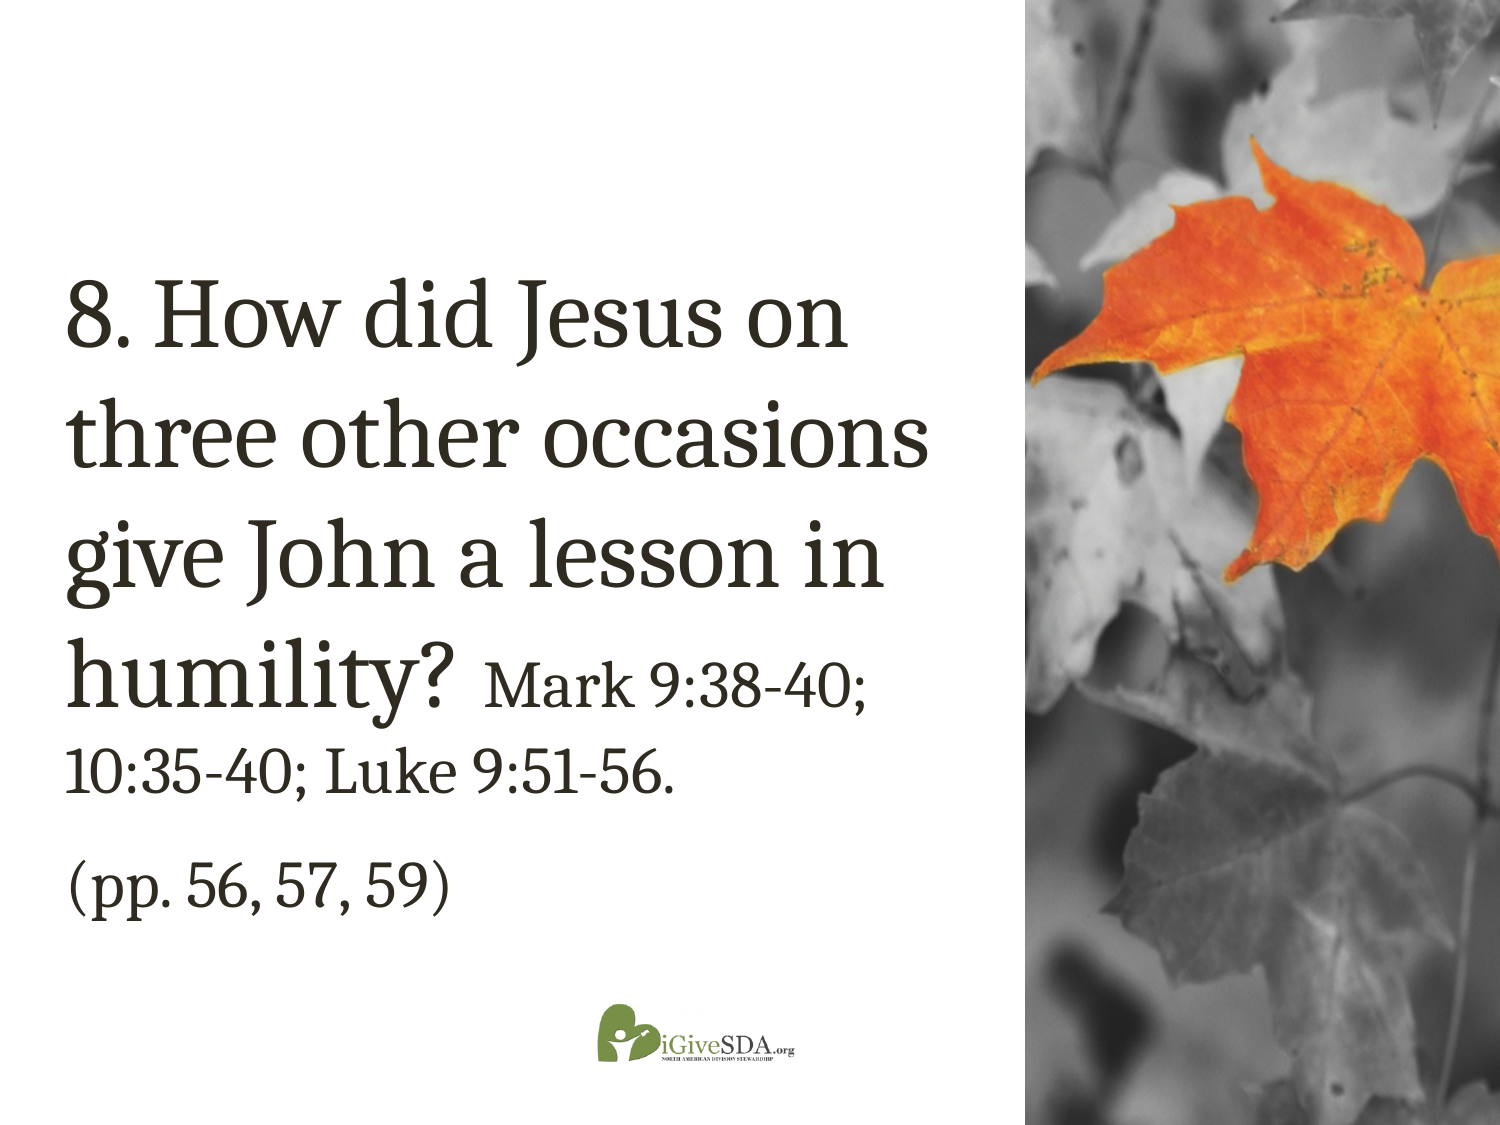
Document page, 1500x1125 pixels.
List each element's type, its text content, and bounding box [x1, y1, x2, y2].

picture [1024, 0, 1500, 1125]
picture [580, 989, 804, 1077]
title 8. How did Jesus on three other occasions give John a lesson in humility? Mark 9:38-40; 10:35-40; Luke 9:51-56. (pp. 56, 57, 59) [50, 249, 1019, 925]
